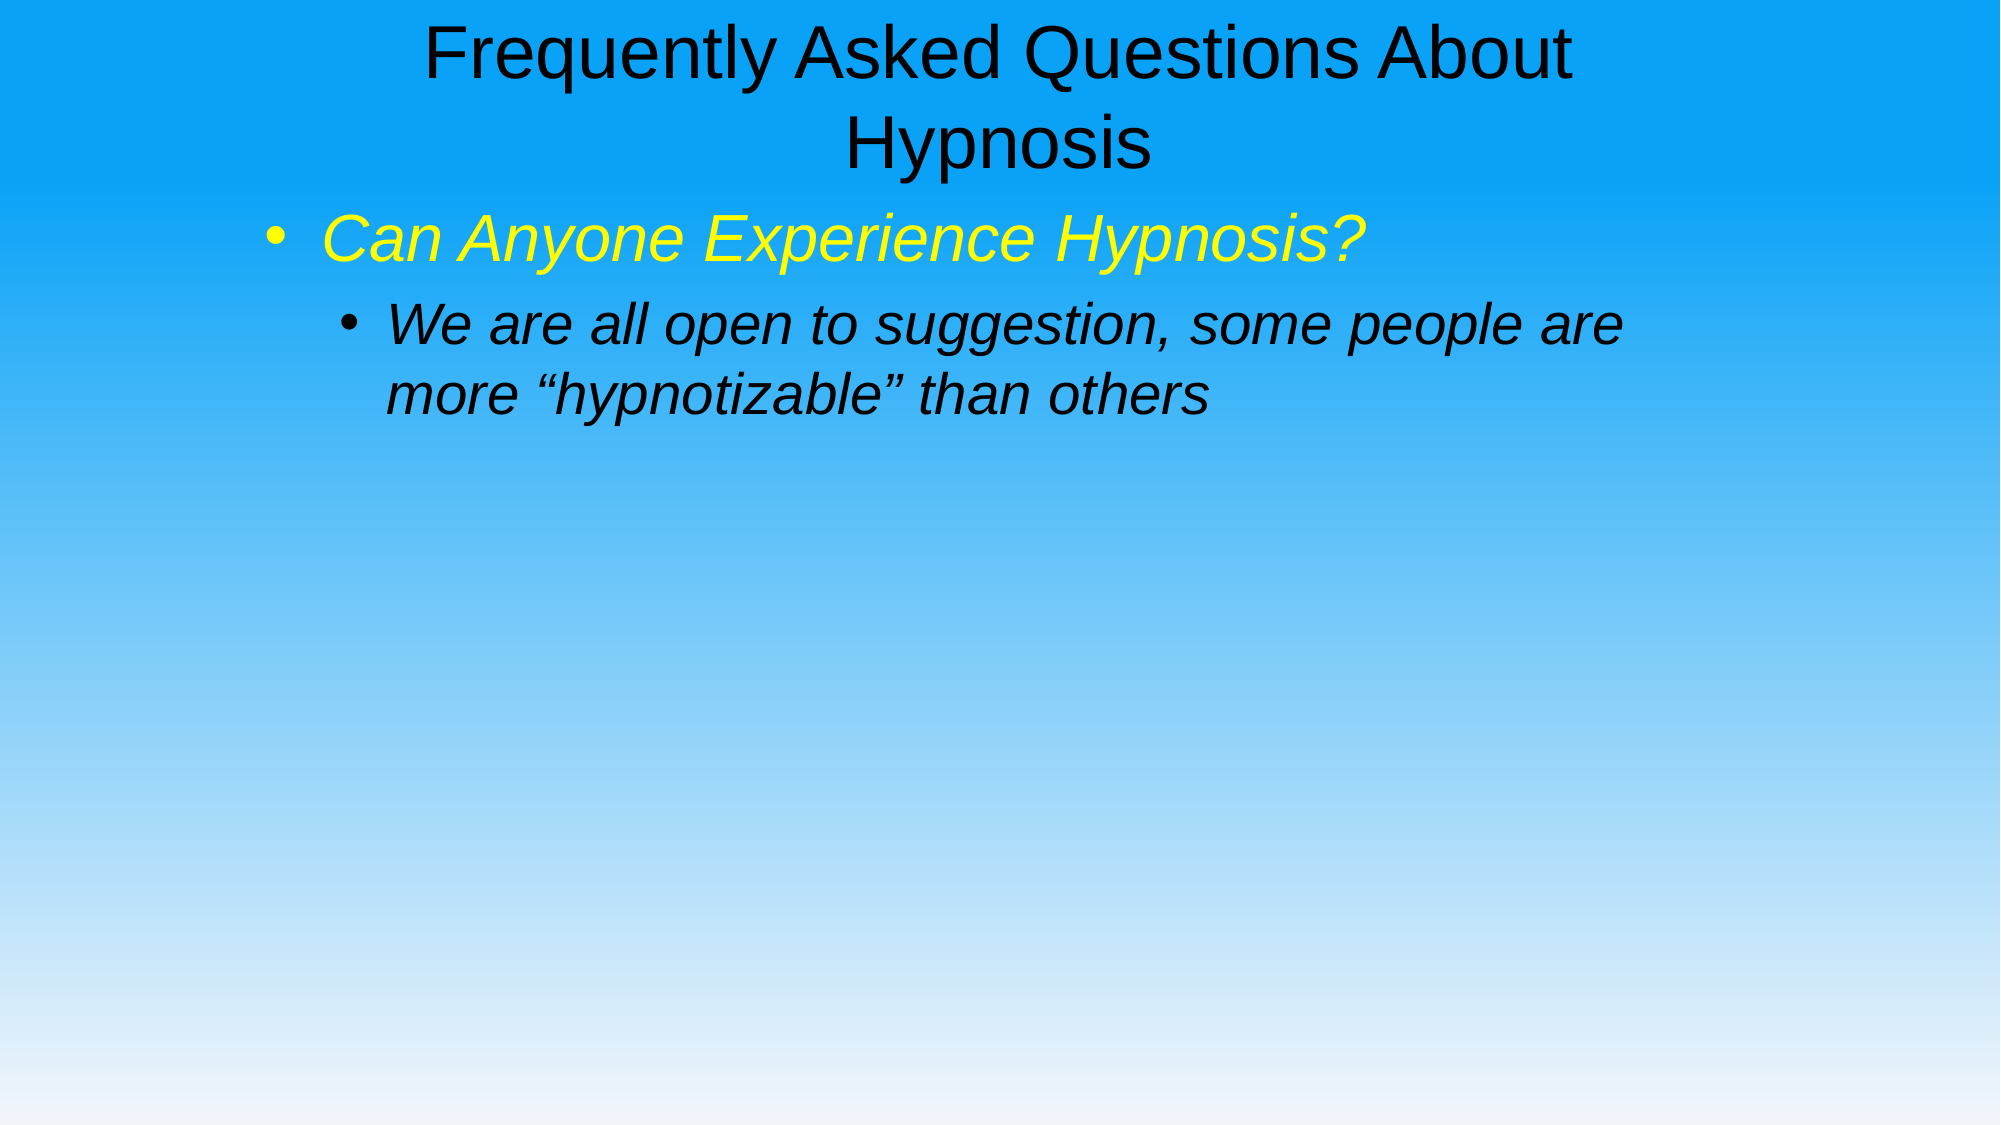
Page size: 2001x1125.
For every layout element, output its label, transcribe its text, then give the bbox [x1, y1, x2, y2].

text_box Can Anyone Experience Hypnosis? We are all open to suggestion, some people are more “hypnotizable” than others [249, 187, 1750, 930]
title Frequently Asked Questions About Hypnosis [248, 0, 1749, 168]
